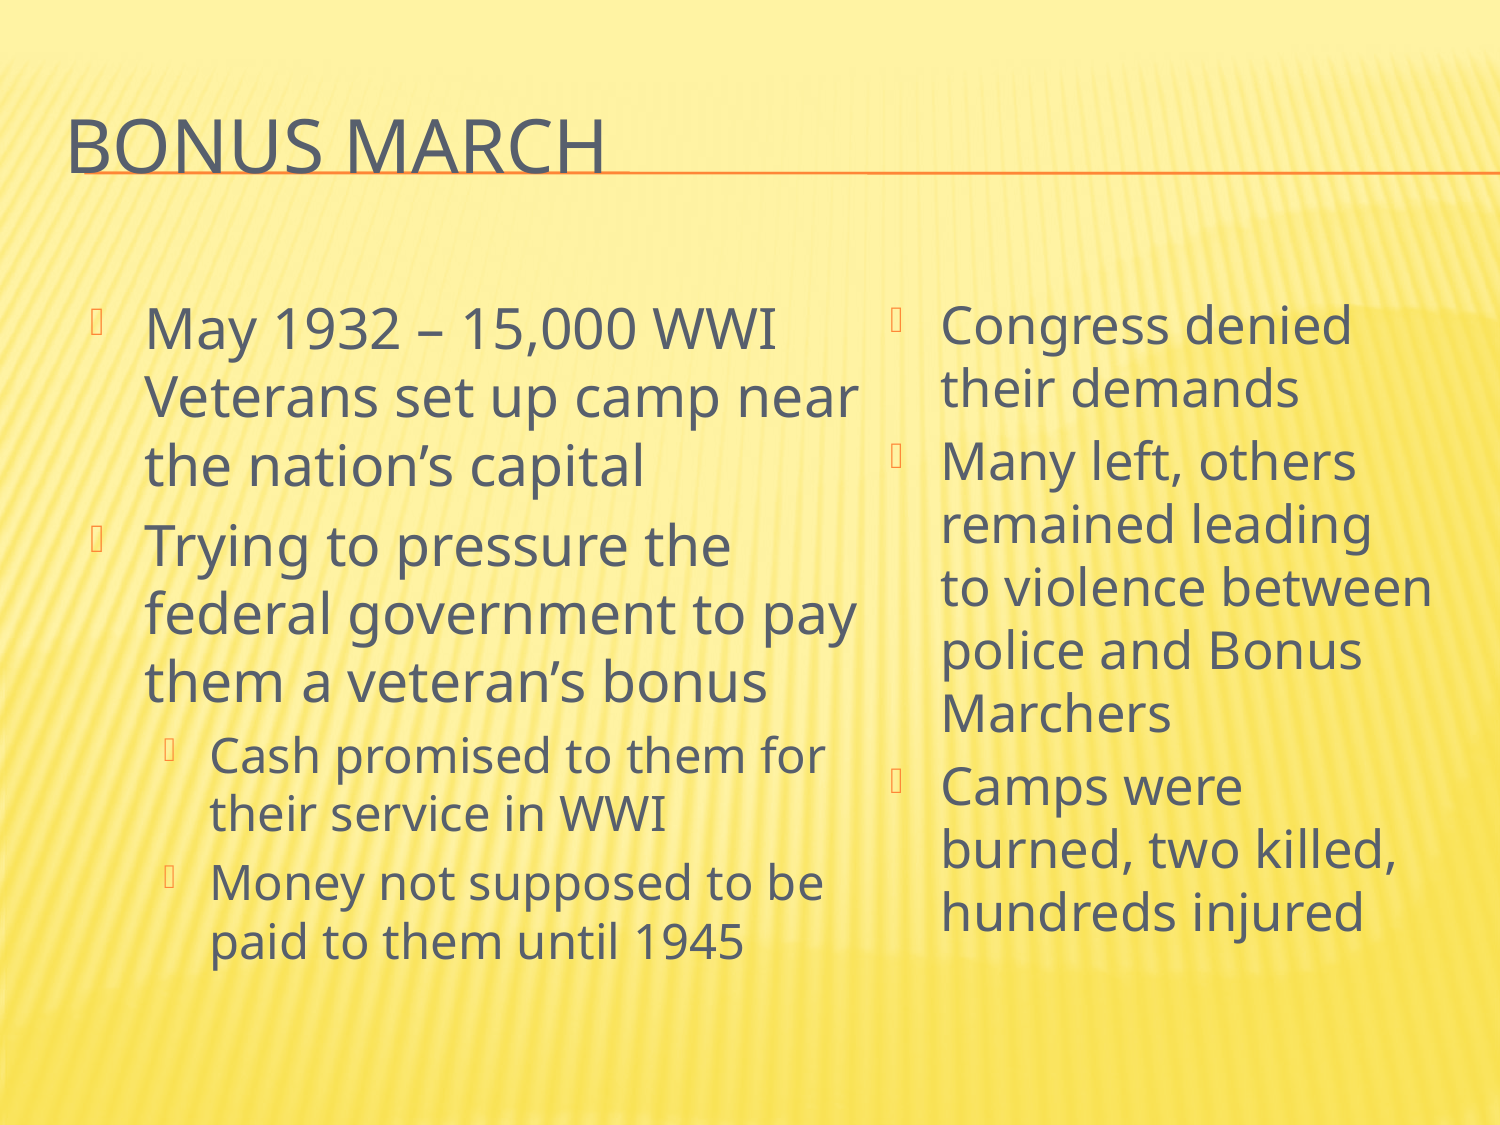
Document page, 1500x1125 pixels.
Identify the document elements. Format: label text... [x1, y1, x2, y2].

list Congress denied their demands Many left, others remained leading to violence between police and Bonus Marchers Camps were burned, two killed, hundreds injured [874, 284, 1451, 1001]
list May 1932 – 15,000 WWI Veterans set up camp near the nation’s capital Trying to pressure the federal government to pay them a veteran’s bonus Cash promised to them for their service in WWI Money not supposed to be paid to them until 1945 [74, 284, 874, 1001]
title Bonus March [49, 75, 1475, 213]
